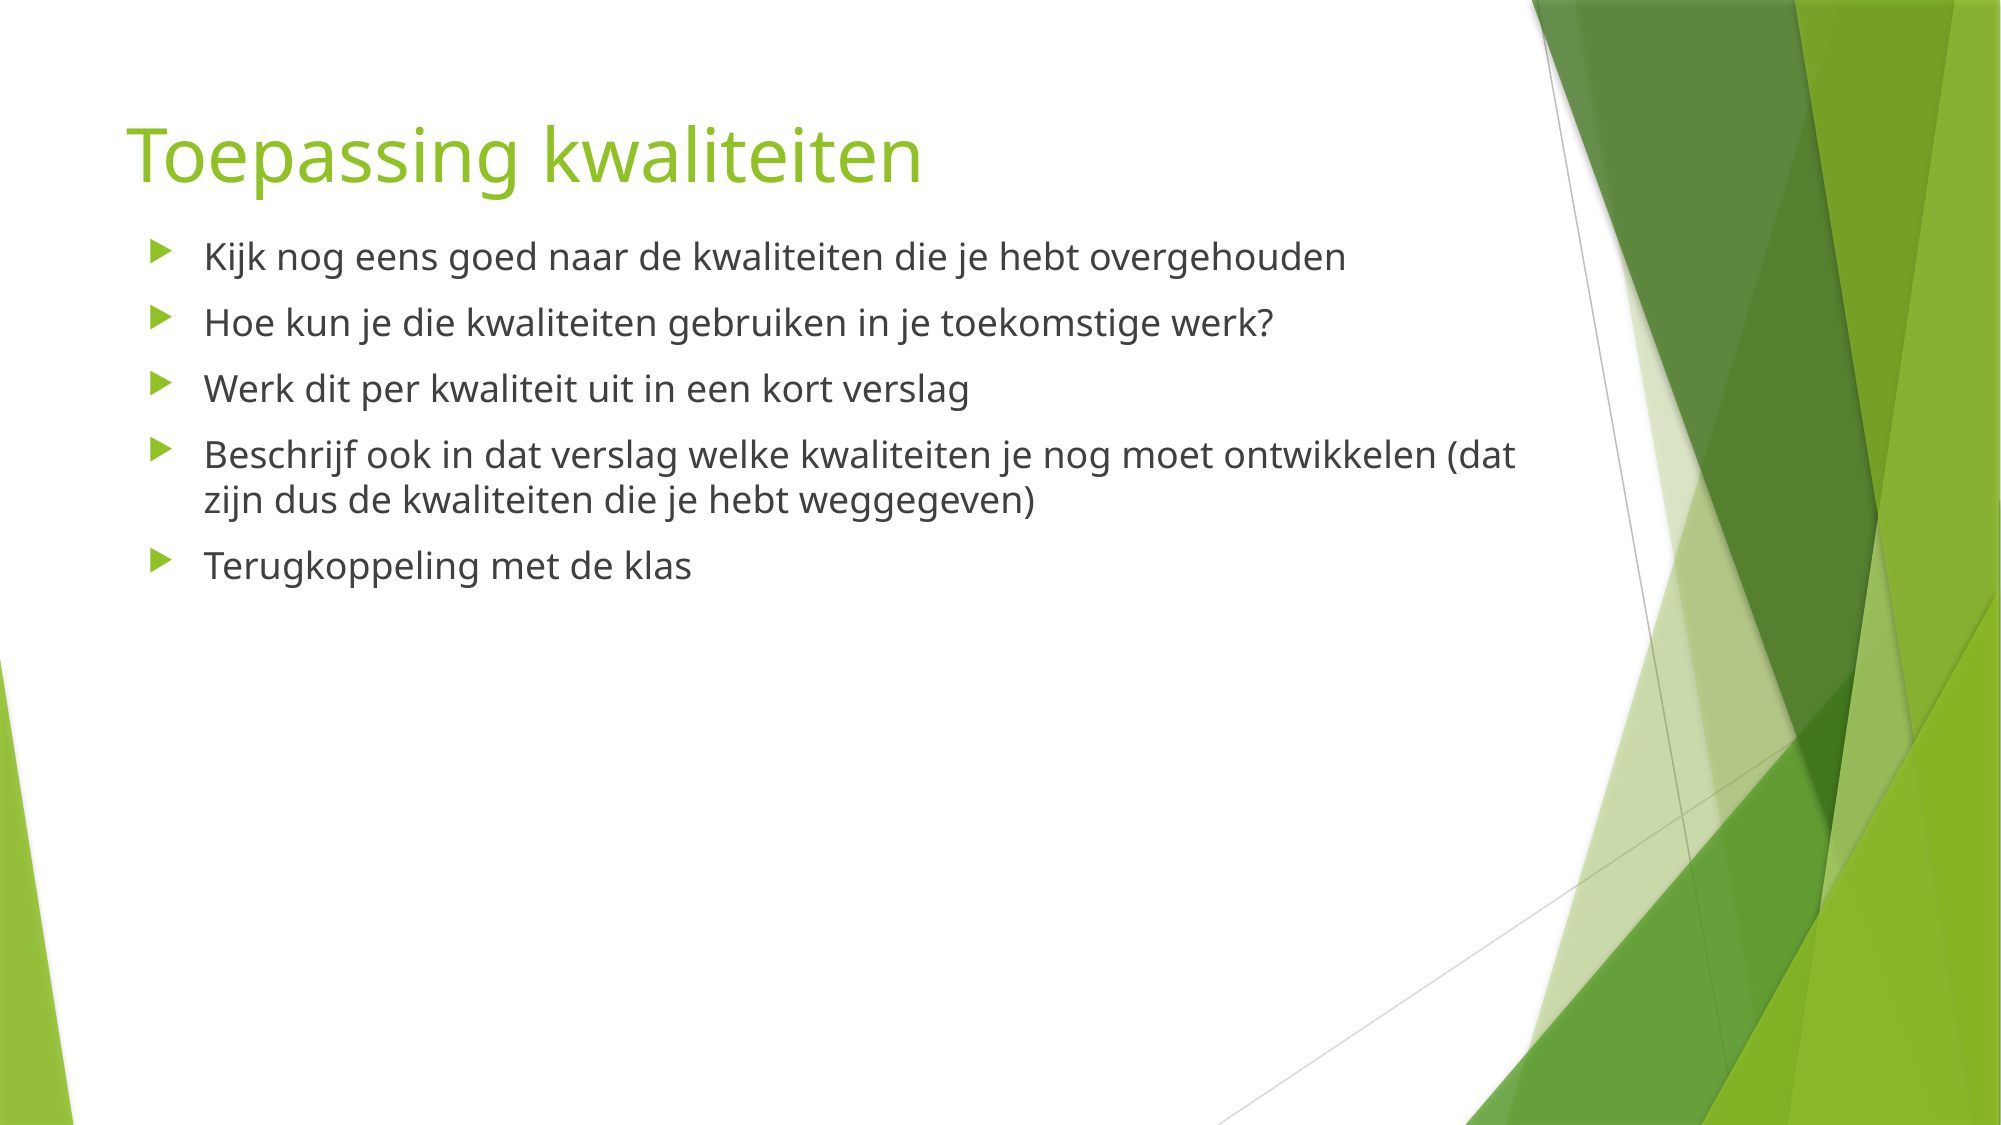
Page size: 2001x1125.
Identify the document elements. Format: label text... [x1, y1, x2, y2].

list Kijk nog eens goed naar de kwaliteiten die je hebt overgehouden Hoe kun je die kwaliteiten gebruiken in je toekomstige werk? Werk dit per kwaliteit uit in een kort verslag Beschrijf ook in dat verslag welke kwaliteiten je nog moet ontwikkelen (dat zijn dus de kwaliteiten die je hebt weggegeven) Terugkoppeling met de klas [132, 225, 1543, 863]
title Toepassing kwaliteiten [111, 99, 1522, 317]
